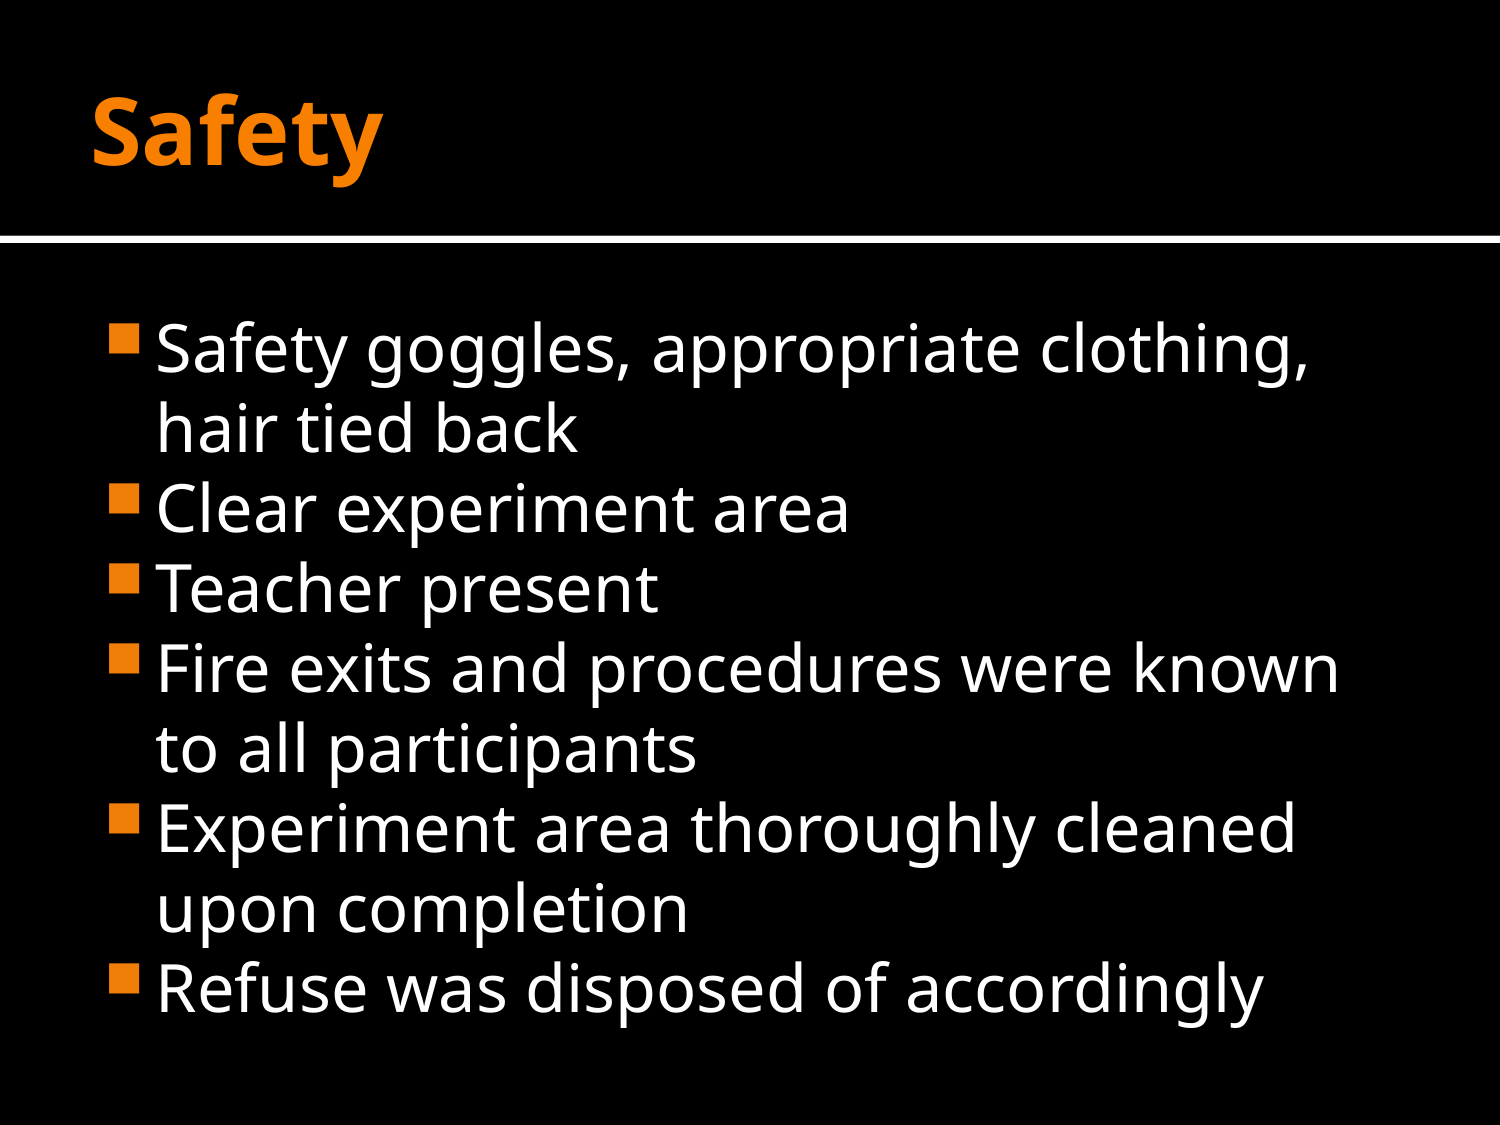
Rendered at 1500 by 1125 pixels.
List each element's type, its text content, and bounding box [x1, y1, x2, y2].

list Safety goggles, appropriate clothing, hair tied back Clear experiment area Teacher present Fire exits and procedures were known to all participants Experiment area thoroughly cleaned upon completion Refuse was disposed of accordingly [74, 290, 1426, 1051]
title Safety [75, 25, 1425, 231]
